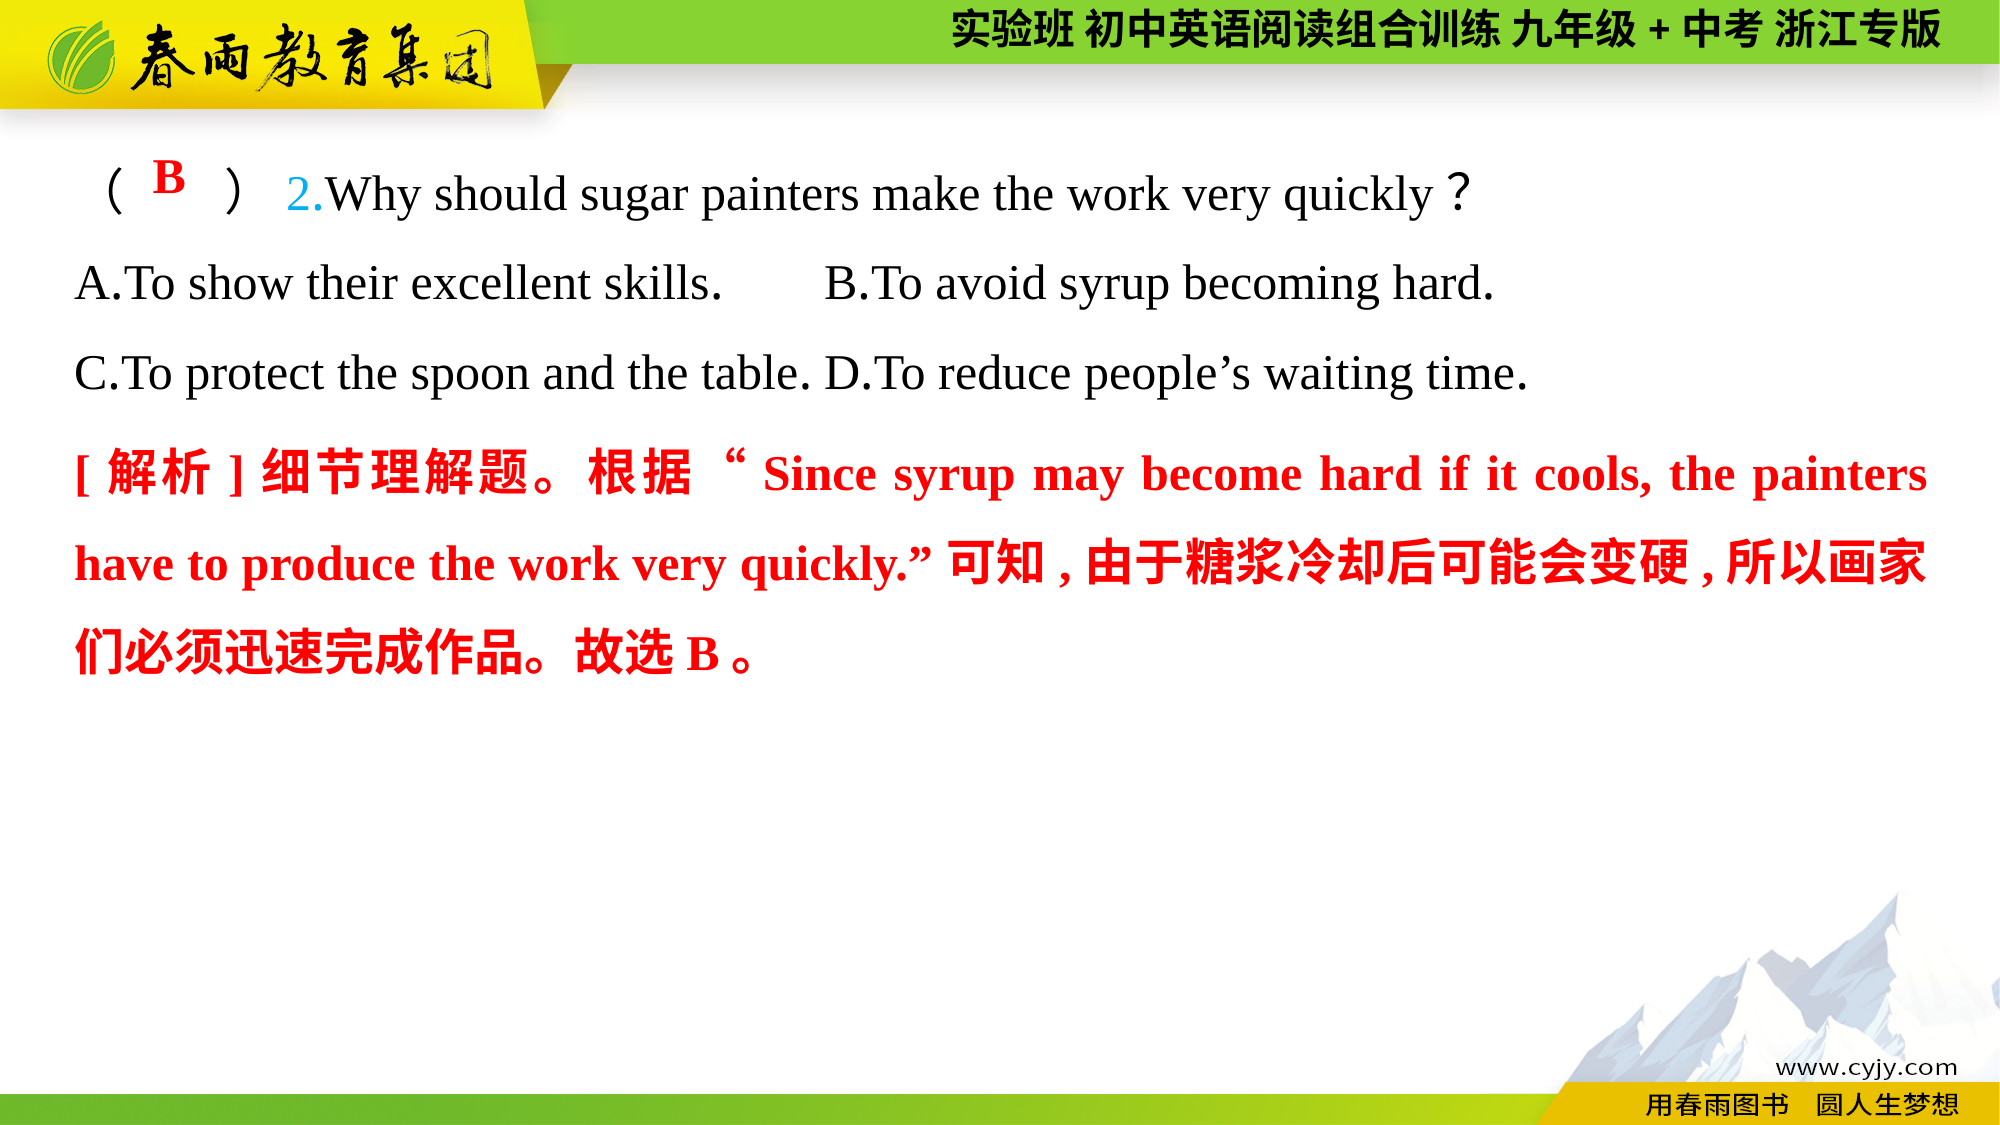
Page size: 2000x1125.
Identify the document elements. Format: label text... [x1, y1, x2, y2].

picture [0, 0, 2000, 1125]
text_box B [137, 136, 201, 212]
text_box [解析]细节理解题。根据“Since syrup may become hard if it cools, the painters have to produce the work very quickly.”可知,由于糖浆冷却后可能会变硬,所以画家们必须迅速完成作品。故选B。 [59, 402, 1944, 688]
list （ ）2.Why should sugar painters make the work very quickly？ A.To show their excellent skills. B.To avoid syrup becoming hard. C.To protect the spoon and the table. D.To reduce people’s waiting time. [59, 122, 1944, 399]
